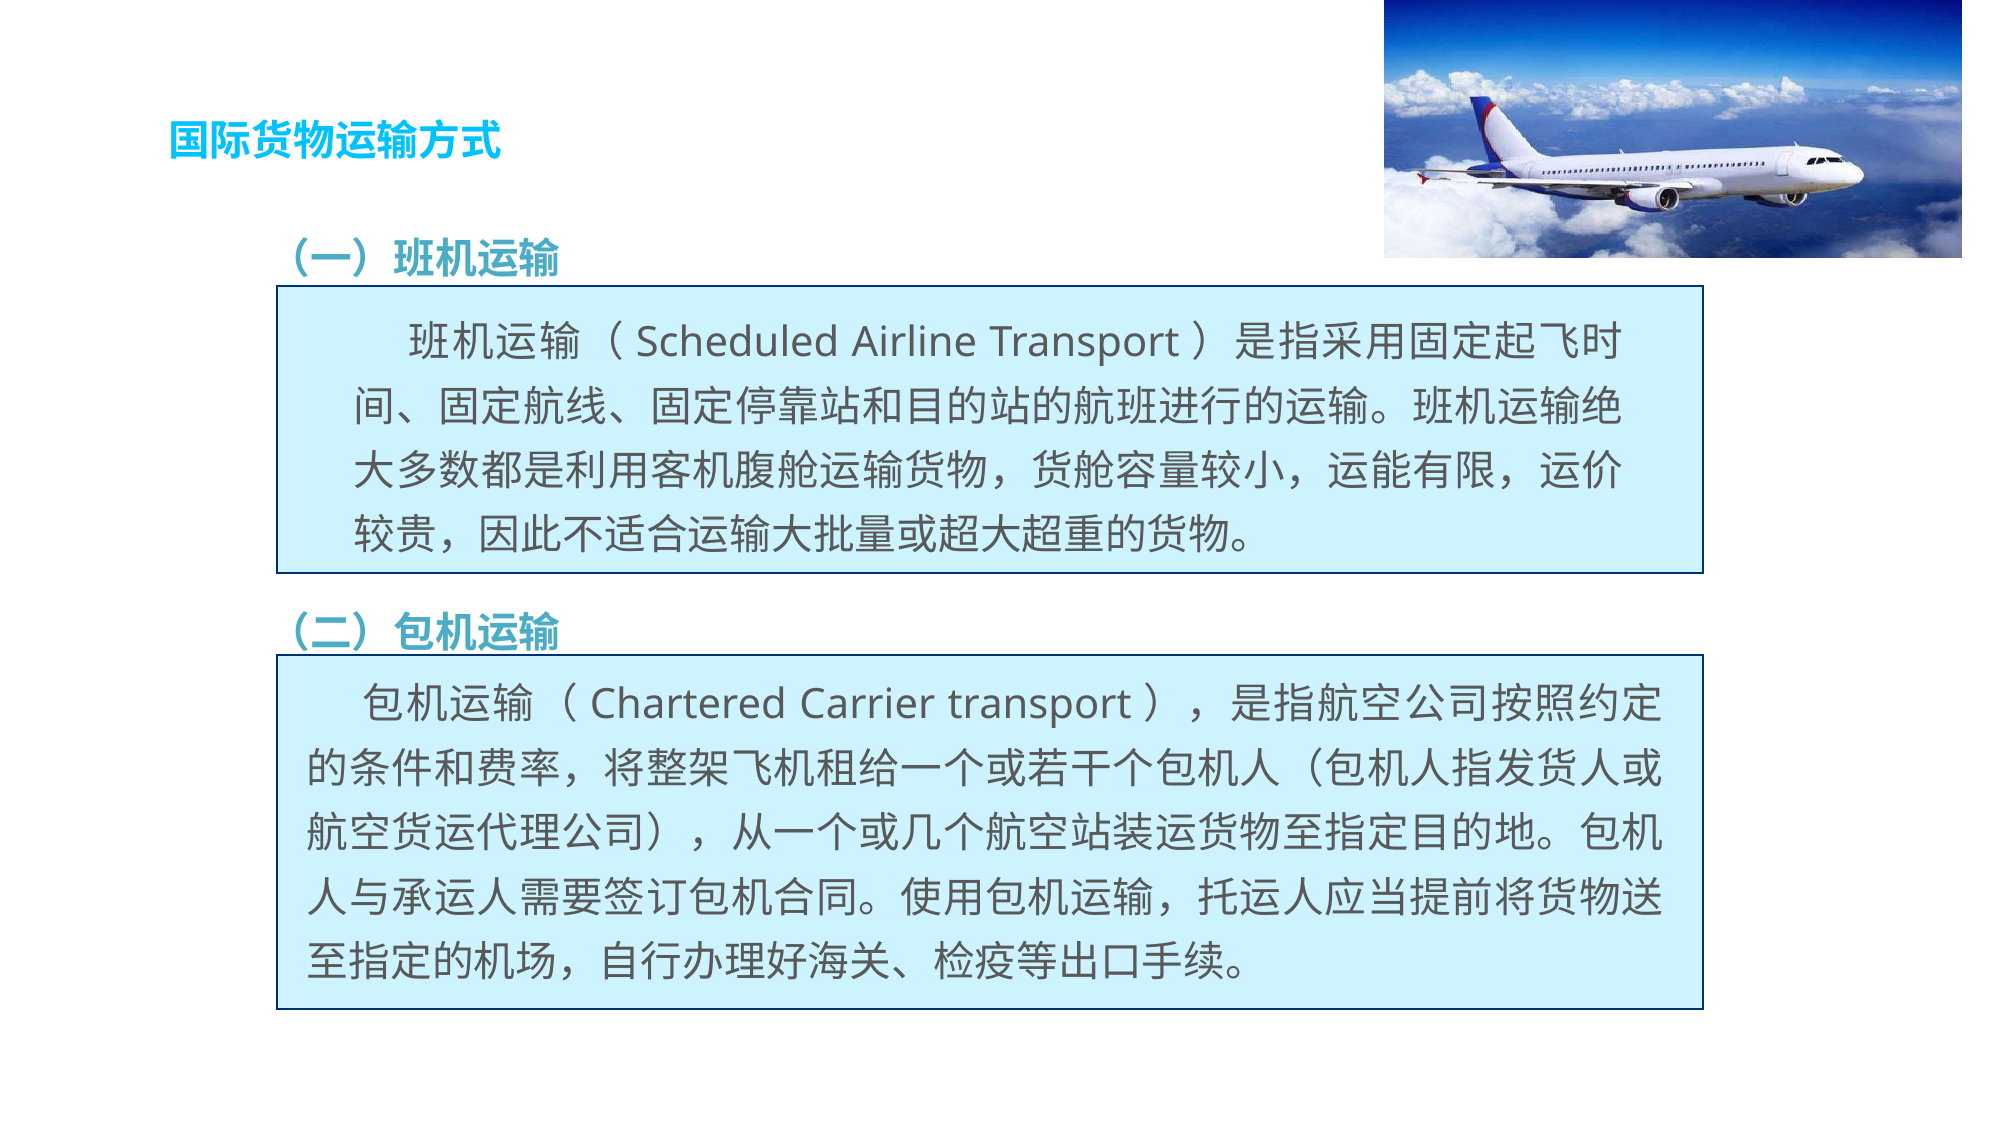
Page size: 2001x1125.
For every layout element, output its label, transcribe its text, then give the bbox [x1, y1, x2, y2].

text_box （一）班机运输 [253, 199, 1724, 289]
text_box （二）包机运输 [253, 573, 1724, 663]
text_box [276, 289, 1704, 573]
text_box 班机运输（Scheduled Airline Transport）是指采用固定起飞时间、固定航线、固定停靠站和目的站的航班进行的运输。班机运输绝大多数都是利用客机腹舱运输货物，货舱容量较小，运能有限，运价较贵，因此不适合运输大批量或超大超重的货物。 [338, 293, 1639, 566]
picture [1384, 0, 1962, 258]
text_box [276, 663, 1704, 1010]
text_box 包机运输（Chartered Carrier transport），是指航空公司按照约定的条件和费率，将整架飞机租给一个或若干个包机人（包机人指发货人或航空货运代理公司），从一个或几个航空站装运货物至指定目的地。包机人与承运人需要签订包机合同。使用包机运输，托运人应当提前将货物送至指定的机场，自行办理好海关、检疫等出口手续。 [292, 663, 1678, 993]
text_box 国际货物运输方式 [153, 106, 860, 222]
